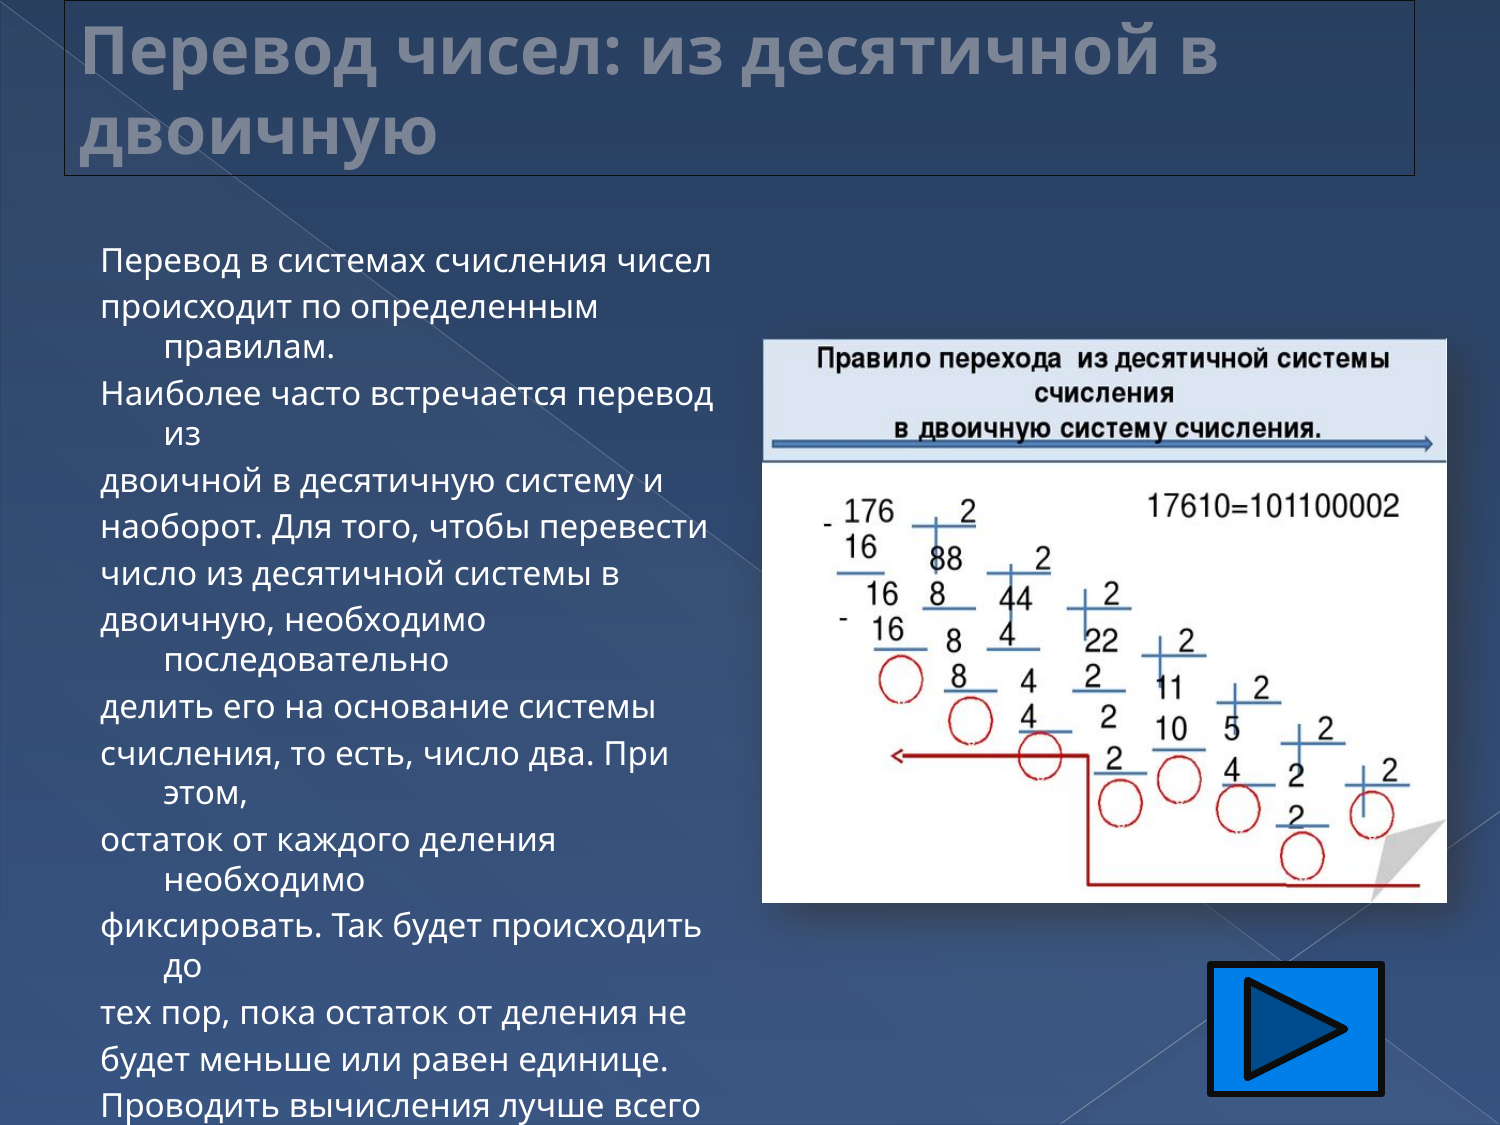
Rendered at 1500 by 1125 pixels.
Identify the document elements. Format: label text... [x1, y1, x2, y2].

title Перевод чисел: из десятичной в двоичную [64, 0, 1415, 176]
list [762, 337, 1448, 903]
list Перевод в системах счисления чисел происходит по определенным правилам. Наиболее часто встречается перевод из двоичной в десятичную систему и наоборот. Для того, чтобы перевести число из десятичной системы в двоичную, необходимо последовательно делить его на основание системы счисления, то есть, число два. При этом, остаток от каждого деления необходимо фиксировать. Так будет происходить до тех пор, пока остаток от деления не будет меньше или равен единице. Проводить вычисления лучше всего в столбик. Затем полученные остатки от деления записываются в строку в обратном порядке [75, 231, 738, 1094]
text_box [1207, 961, 1385, 1097]
